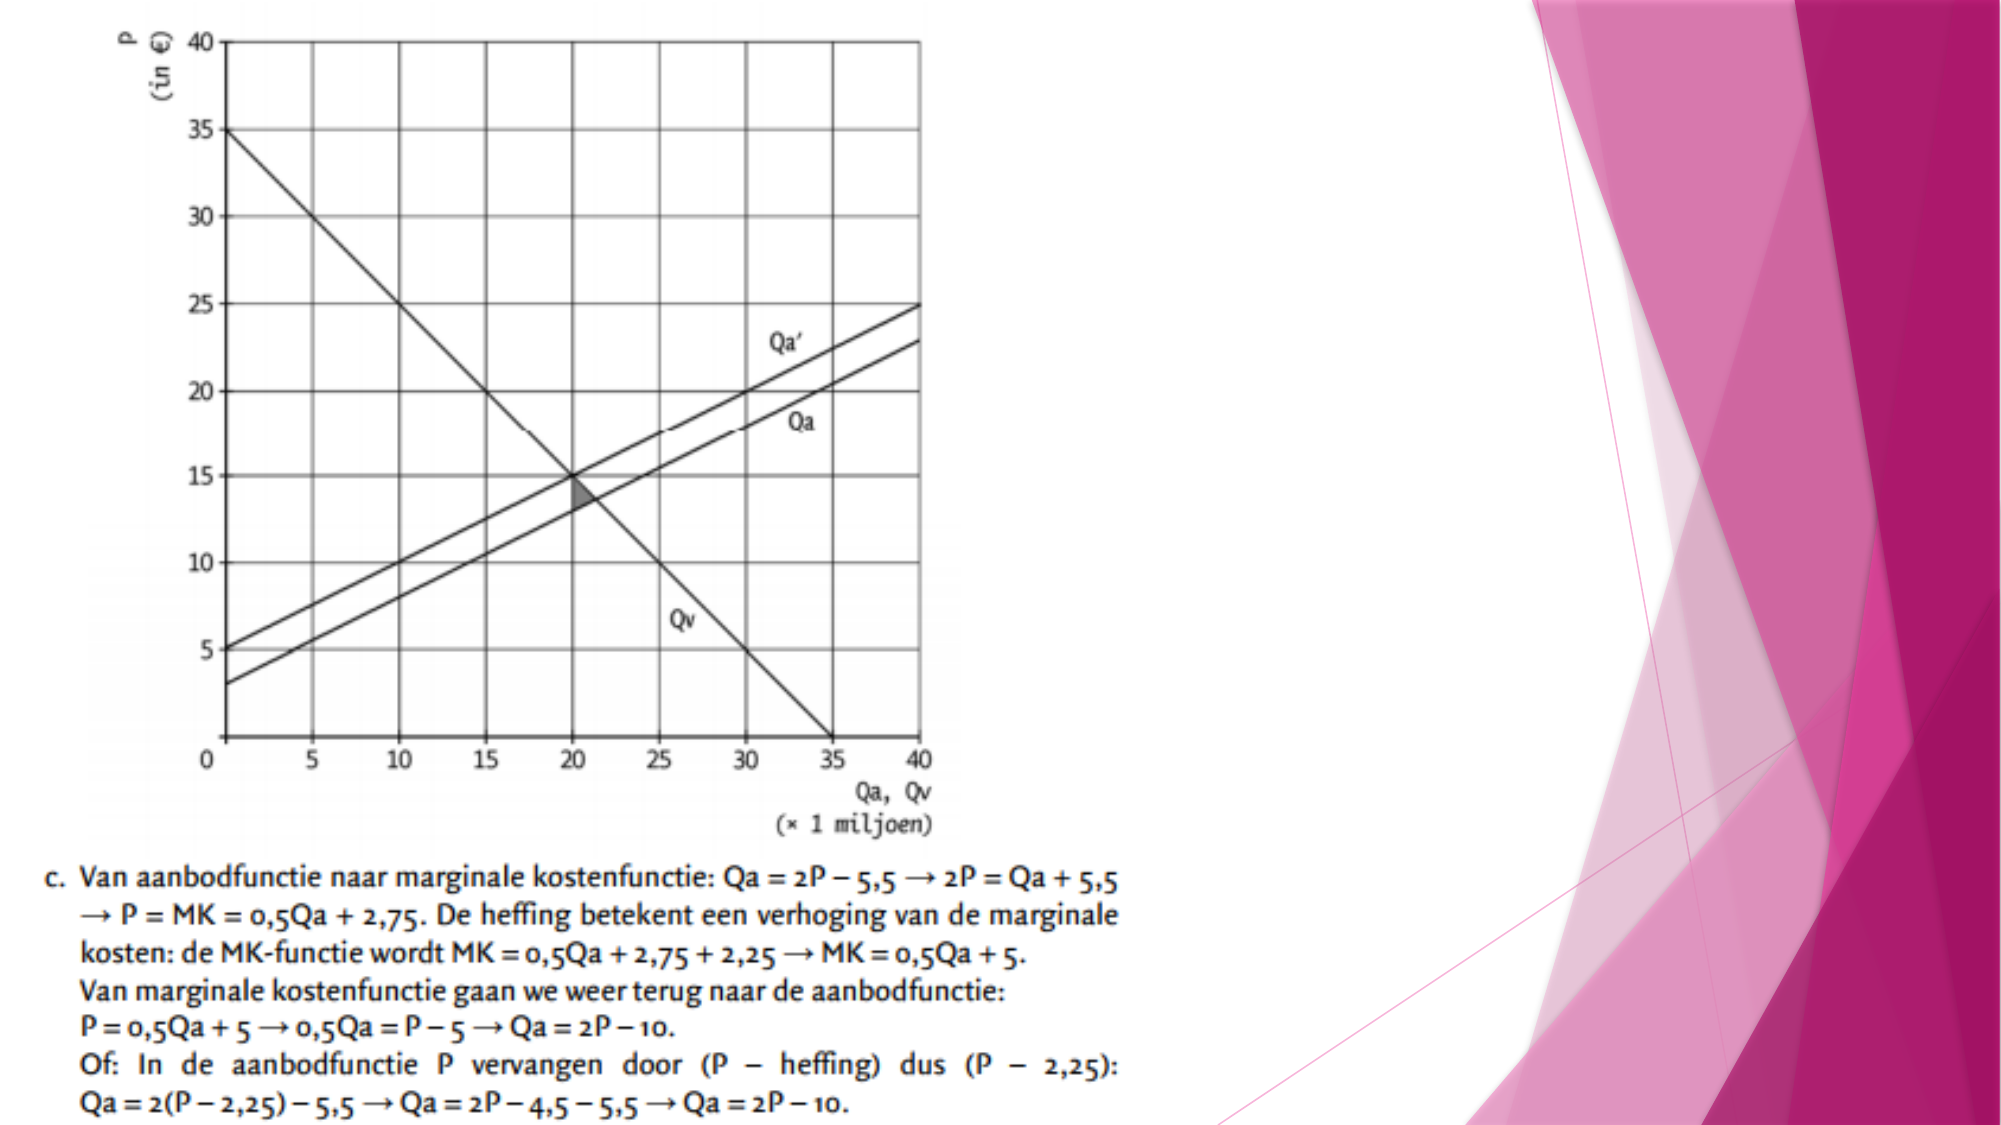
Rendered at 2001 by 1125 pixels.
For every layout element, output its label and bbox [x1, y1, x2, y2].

picture [0, 0, 1156, 1125]
